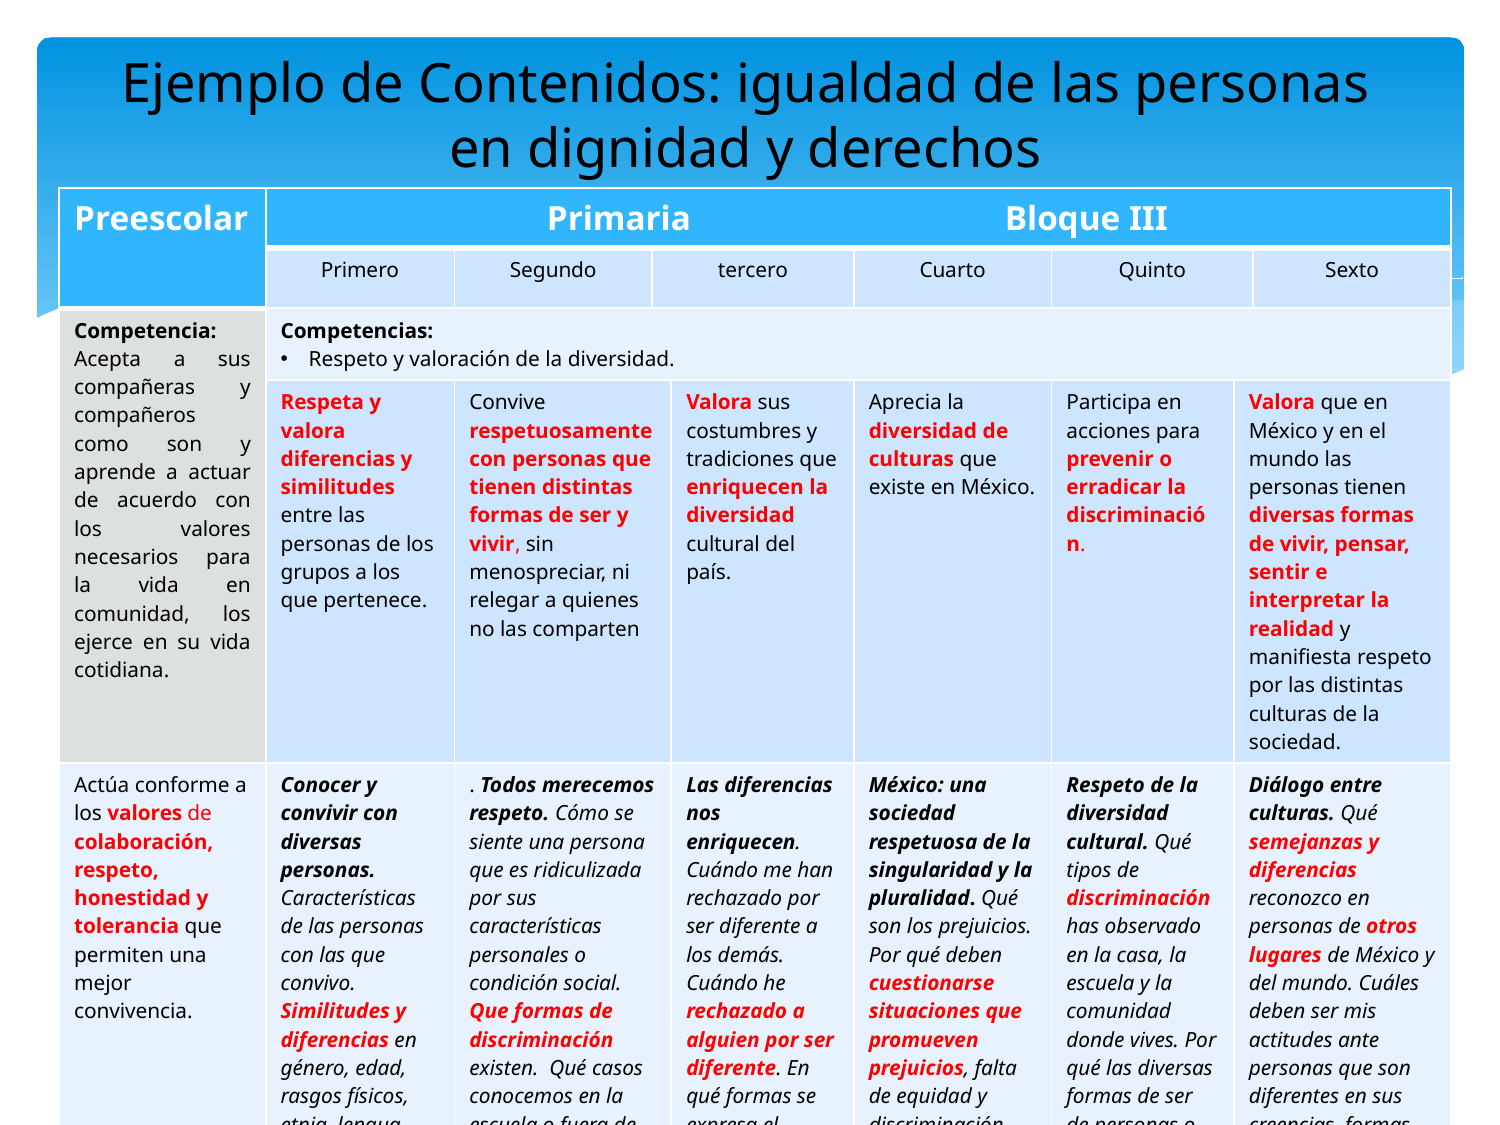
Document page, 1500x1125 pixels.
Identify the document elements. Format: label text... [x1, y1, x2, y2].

table_cell Segundo [455, 251, 651, 307]
table_cell tercero [653, 251, 853, 307]
table_cell Aprecia la diversidad de culturas que existe en México. [855, 381, 1051, 762]
table_cell Actúa conforme a los valores de colaboración, respeto, honestidad y tolerancia que permiten una mejor convivencia. [60, 764, 265, 1125]
table_cell Competencia: Acepta a sus compañeras y compañeros como son y aprende a actuar de acuerdo con los valores necesarios para la vida en comunidad, los ejerce en su vida cotidiana. [60, 311, 265, 762]
table_cell Conocer y convivir con diversas personas. Características de las personas con las que convivo. Similitudes y diferencias en género, edad, rasgos físicos, etnia, lengua,.. [267, 764, 454, 1125]
table_cell Convive respetuosamente con personas que tienen distintas formas de ser y vivir, sin menospreciar, ni relegar a quienes no las comparten [455, 381, 670, 762]
table_header Primaria Bloque III [267, 189, 1450, 245]
table_cell Valora sus costumbres y tradiciones que enriquecen la diversidad cultural del país. [672, 381, 853, 762]
table_cell Valora que en México y en el mundo las personas tienen diversas formas de vivir, pensar, sentir e interpretar la realidad y manifiesta respeto por las distintas culturas de la sociedad. [1235, 381, 1450, 762]
table_cell Respeta y valora diferencias y similitudes entre las personas de los grupos a los que pertenece. [267, 381, 454, 762]
table_cell México: una sociedad respetuosa de la singularidad y la pluralidad. Qué son los prejuicios. Por qué deben cuestionarse situaciones que promueven prejuicios, falta de equidad y discriminación contra distintas personas… [855, 764, 1051, 1125]
table_cell Respeto de la diversidad cultural. Qué tipos de discriminación has observado en la casa, la escuela y la comunidad donde vives. Por qué las diversas formas de ser de personas o grupos merecen… [1052, 764, 1233, 1125]
table_cell Sexto [1254, 251, 1450, 307]
table_cell Las diferencias nos enriquecen. Cuándo me han rechazado por ser diferente a los demás. Cuándo he rechazado a alguien por ser diferente. En qué formas se expresa el rechazo a personas … [672, 764, 853, 1125]
table_cell Quinto [1052, 251, 1252, 307]
table_cell Competencias: Respeto y valoración de la diversidad. [267, 309, 1450, 379]
table_cell Primero [267, 251, 454, 307]
table_cell . Todos merecemos respeto. Cómo se siente una persona que es ridiculizada por sus características personales o condición social. Que formas de discriminación existen. Qué casos conocemos en la escuela o fuera de ella… [455, 764, 670, 1125]
table_cell Participa en acciones para prevenir o erradicar la discriminación. [1052, 381, 1233, 762]
table_cell Cuarto [855, 251, 1051, 307]
table_cell Diálogo entre culturas. Qué semejanzas y diferencias reconozco en personas de otros lugares de México y del mundo. Cuáles deben ser mis actitudes ante personas que son diferentes en sus creencias, formas de vida, tradiciones y lenguaje… [1235, 764, 1450, 1125]
title Ejemplo de Contenidos: igualdad de las personas en dignidad y derechos [68, 42, 1424, 184]
table_header Preescolar [60, 189, 265, 306]
